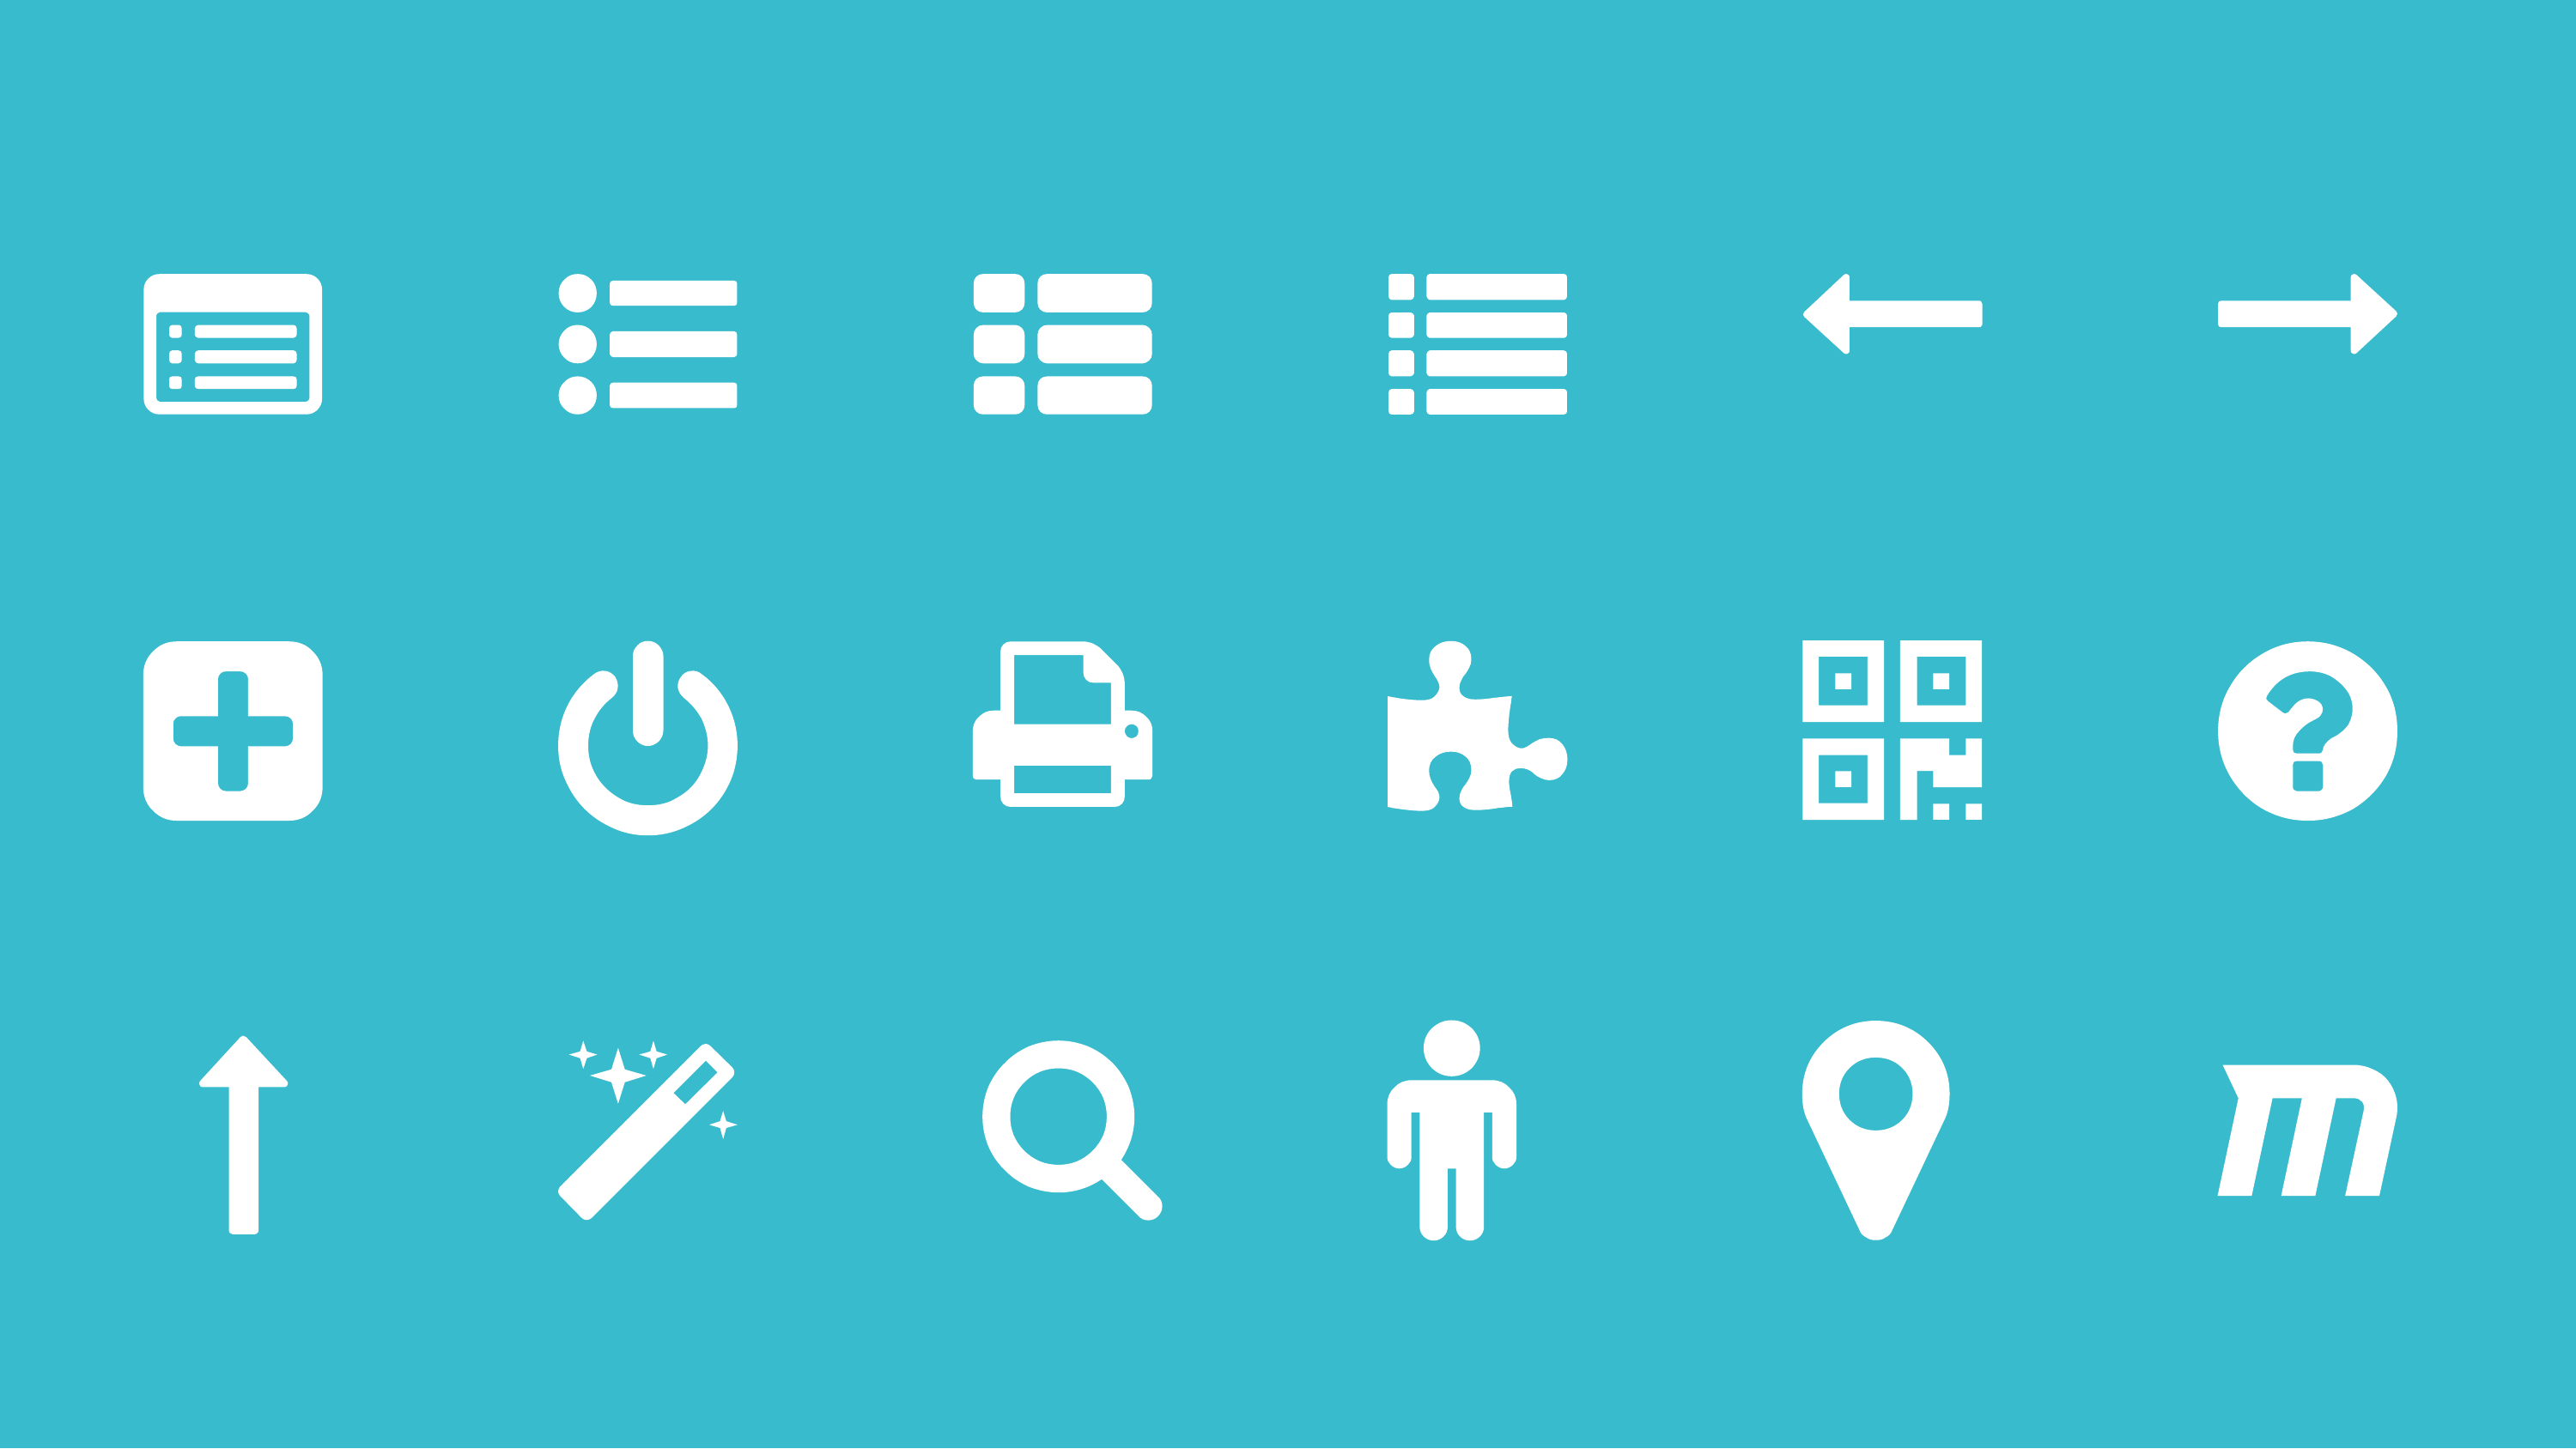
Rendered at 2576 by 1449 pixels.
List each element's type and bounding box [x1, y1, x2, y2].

text_box [982, 1040, 1163, 1221]
text_box [1387, 1020, 1517, 1241]
text_box [1802, 640, 1983, 821]
text_box [557, 640, 738, 836]
text_box [2217, 1064, 2398, 1197]
text_box [198, 1035, 289, 1234]
text_box [972, 641, 1153, 807]
text_box [1388, 640, 1568, 811]
text_box [973, 273, 1152, 415]
text_box [558, 273, 738, 415]
text_box [2218, 274, 2397, 355]
text_box [1388, 273, 1568, 415]
text_box [2218, 641, 2397, 822]
text_box [143, 273, 323, 415]
text_box [1802, 274, 1983, 355]
text_box [557, 1040, 738, 1221]
text_box [143, 641, 323, 822]
text_box [1801, 1021, 1950, 1240]
